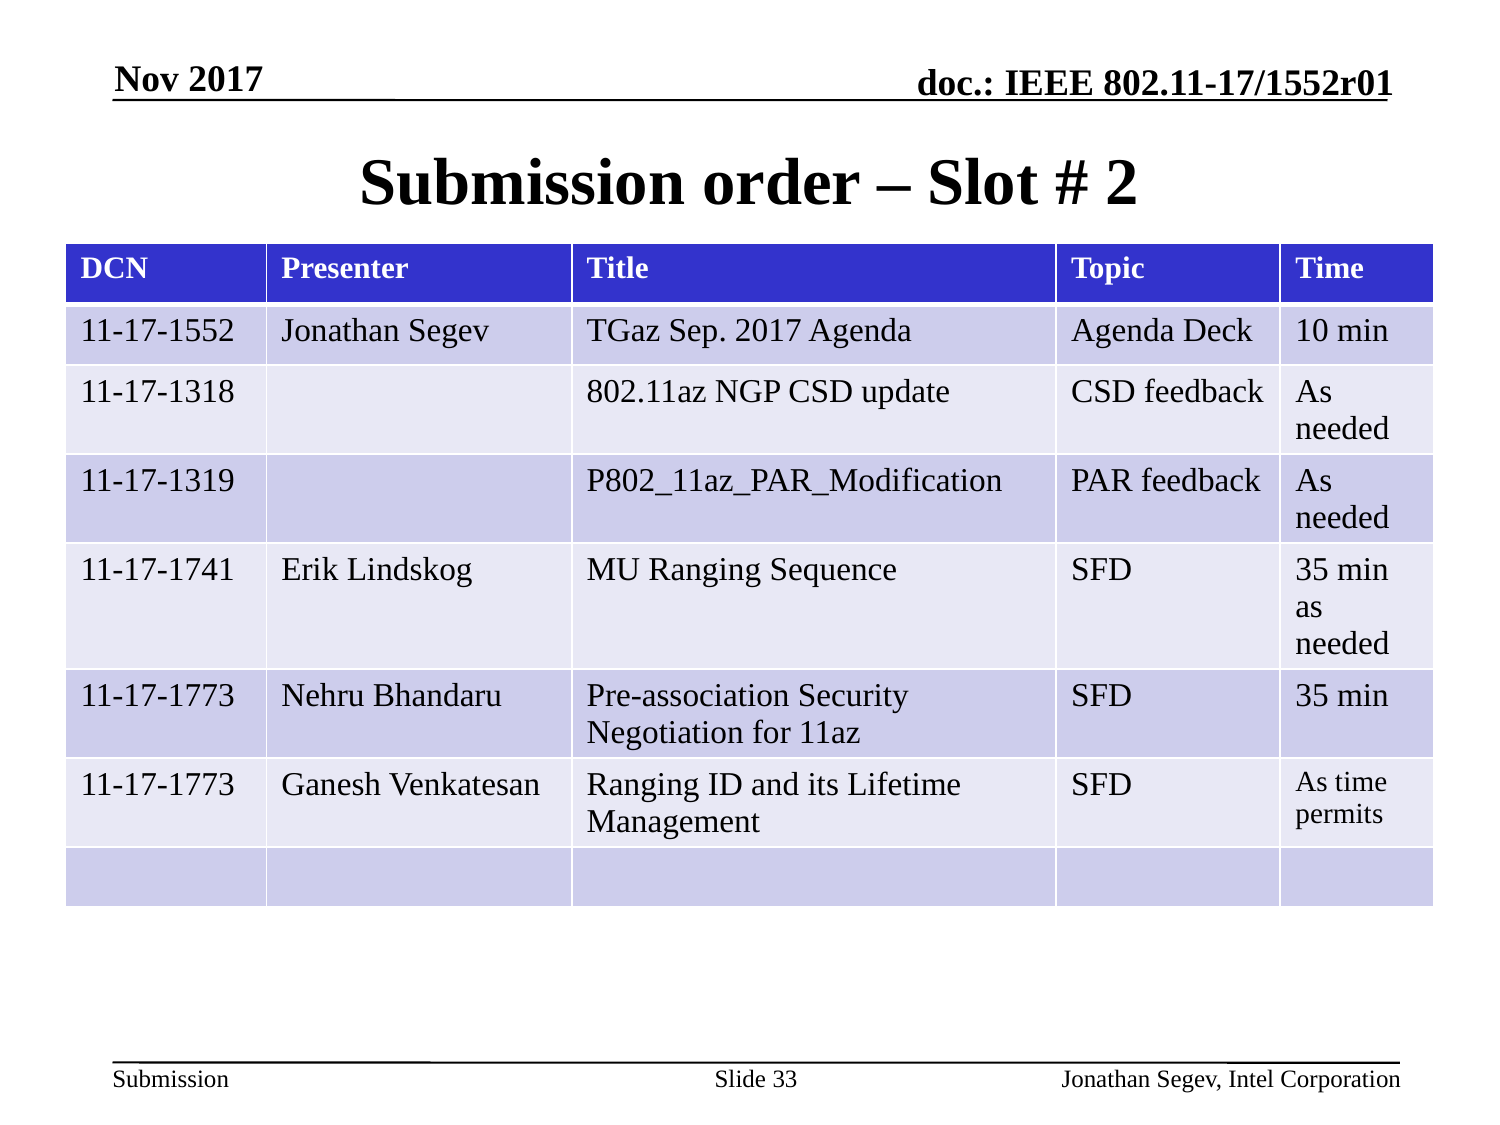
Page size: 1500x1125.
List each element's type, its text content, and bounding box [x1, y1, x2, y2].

table_header Time [1281, 244, 1433, 302]
table_cell MU Ranging Sequence [573, 544, 1055, 668]
table_cell [267, 848, 571, 906]
table_cell 11-17-1552 [66, 307, 266, 364]
table_cell SFD [1057, 759, 1279, 846]
title Submission order – Slot # 2 [112, 112, 1388, 243]
table_cell Erik Lindskog [267, 544, 571, 668]
table_cell P802_11az_PAR_Modification [573, 455, 1055, 542]
table_cell [1057, 848, 1279, 906]
table_cell 11-17-1319 [66, 455, 266, 542]
table_cell 35 min [1281, 670, 1433, 757]
table_cell SFD [1057, 670, 1279, 757]
table_cell 35 min as needed [1281, 544, 1433, 668]
table_cell Ranging ID and its Lifetime Management [573, 759, 1055, 846]
table_cell 11-17-1773 [66, 670, 266, 757]
table_cell 11-17-1741 [66, 544, 266, 668]
table_cell SFD [1057, 544, 1279, 668]
table_cell 11-17-1318 [66, 366, 266, 453]
footer Jonathan Segev, Intel Corporation [878, 1061, 1402, 1093]
table_cell 10 min [1281, 307, 1433, 364]
table_cell CSD feedback [1057, 366, 1279, 453]
table_cell Ganesh Venkatesan [267, 759, 571, 846]
table_cell [267, 366, 571, 453]
table_cell 802.11az NGP CSD update [573, 366, 1055, 453]
table_cell [573, 848, 1055, 906]
table_cell 11-17-1773 [66, 759, 266, 846]
table_cell Nehru Bhandaru [267, 670, 571, 757]
table_cell As needed [1281, 455, 1433, 542]
table_cell As needed [1281, 366, 1433, 453]
table_cell [267, 455, 571, 542]
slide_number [114, 54, 423, 100]
table_cell As time permits [1281, 759, 1433, 846]
slide_number Slide 33 [712, 1061, 800, 1123]
table_header Topic [1057, 244, 1279, 302]
table_cell TGaz Sep. 2017 Agenda [573, 307, 1055, 364]
table_cell Jonathan Segev [267, 307, 571, 364]
table_cell Pre-association Security Negotiation for 11az [573, 670, 1055, 757]
table_header DCN [66, 244, 266, 302]
table_header Title [573, 244, 1055, 302]
table_cell PAR feedback [1057, 455, 1279, 542]
table_cell [66, 848, 266, 906]
table_cell Agenda Deck [1057, 307, 1279, 364]
table_cell [1281, 848, 1433, 906]
table_header Presenter [267, 244, 571, 302]
